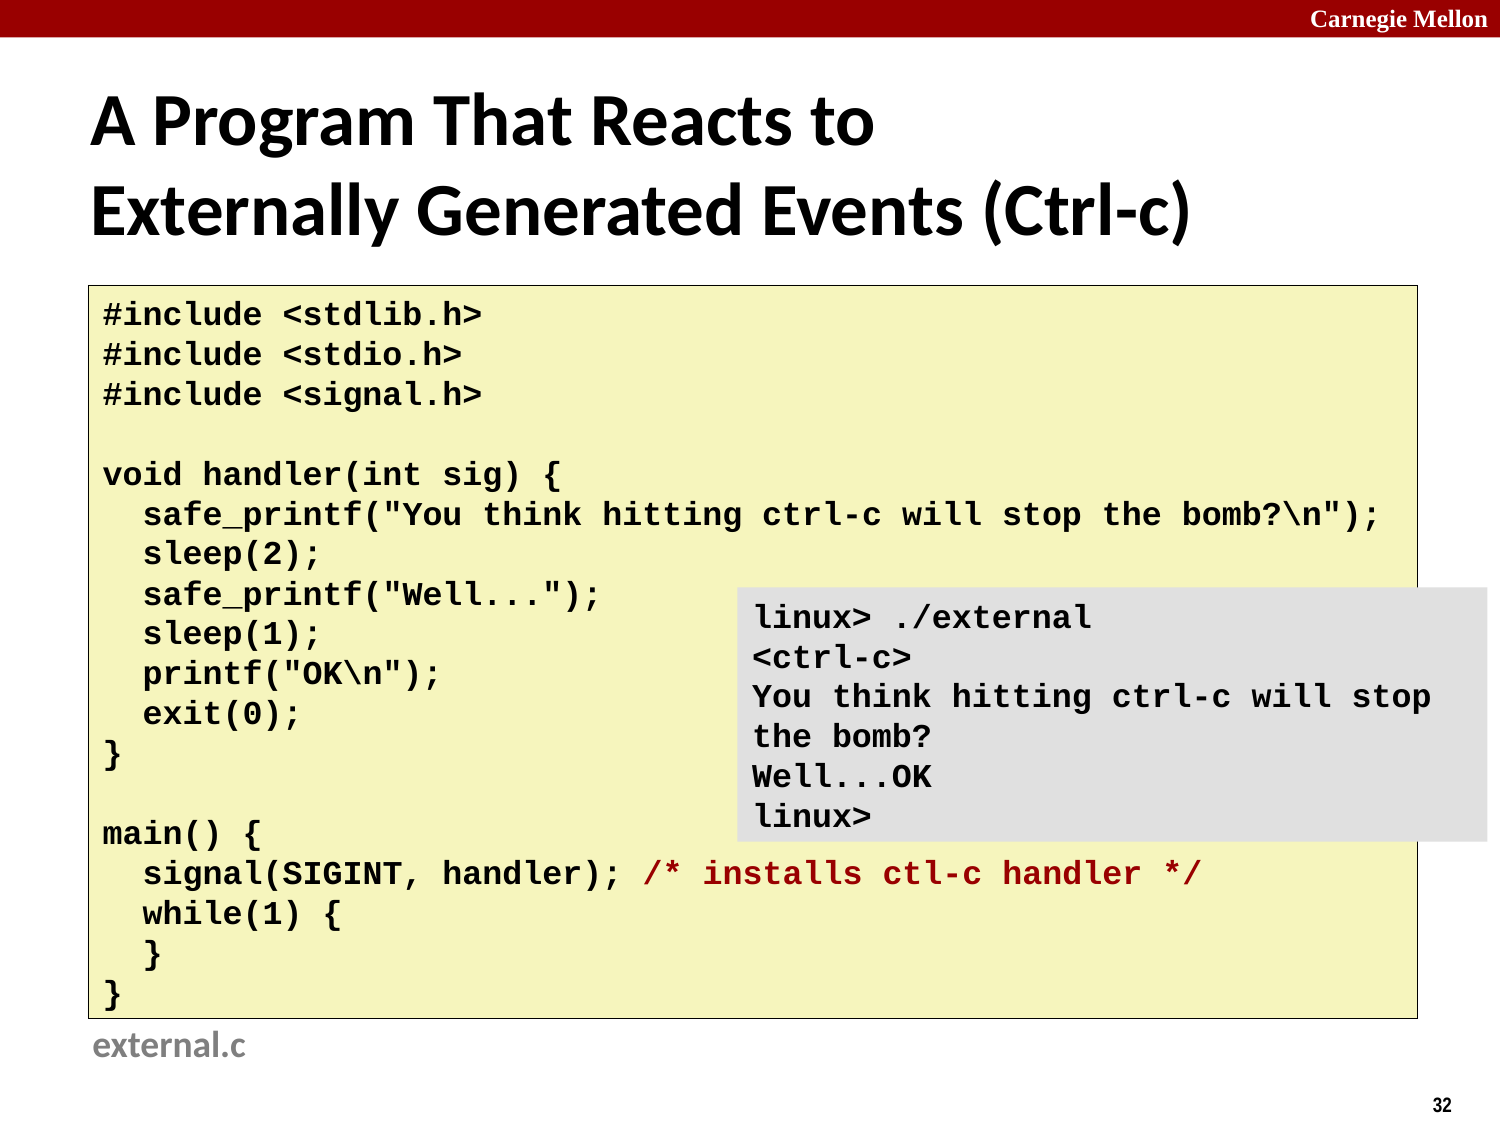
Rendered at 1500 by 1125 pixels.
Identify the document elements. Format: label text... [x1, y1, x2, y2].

text_box linux> ./external <ctrl-c> You think hitting ctrl-c will stop the bomb? Well...OK linux> [737, 587, 1488, 842]
text_box external.c [77, 1012, 262, 1073]
text_box #include <stdlib.h> #include <stdio.h> #include <signal.h> void handler(int sig) { safe_printf("You think hitting ctrl-c will stop the bomb?\n"); sleep(2); safe_printf("Well..."); sleep(1); printf("OK\n"); exit(0); } main() { signal(SIGINT, handler); /* installs ctl-c handler */ while(1) { } } [87, 284, 1418, 1019]
title A Program That Reacts to Externally Generated Events (Ctrl-c) [74, 70, 1451, 251]
